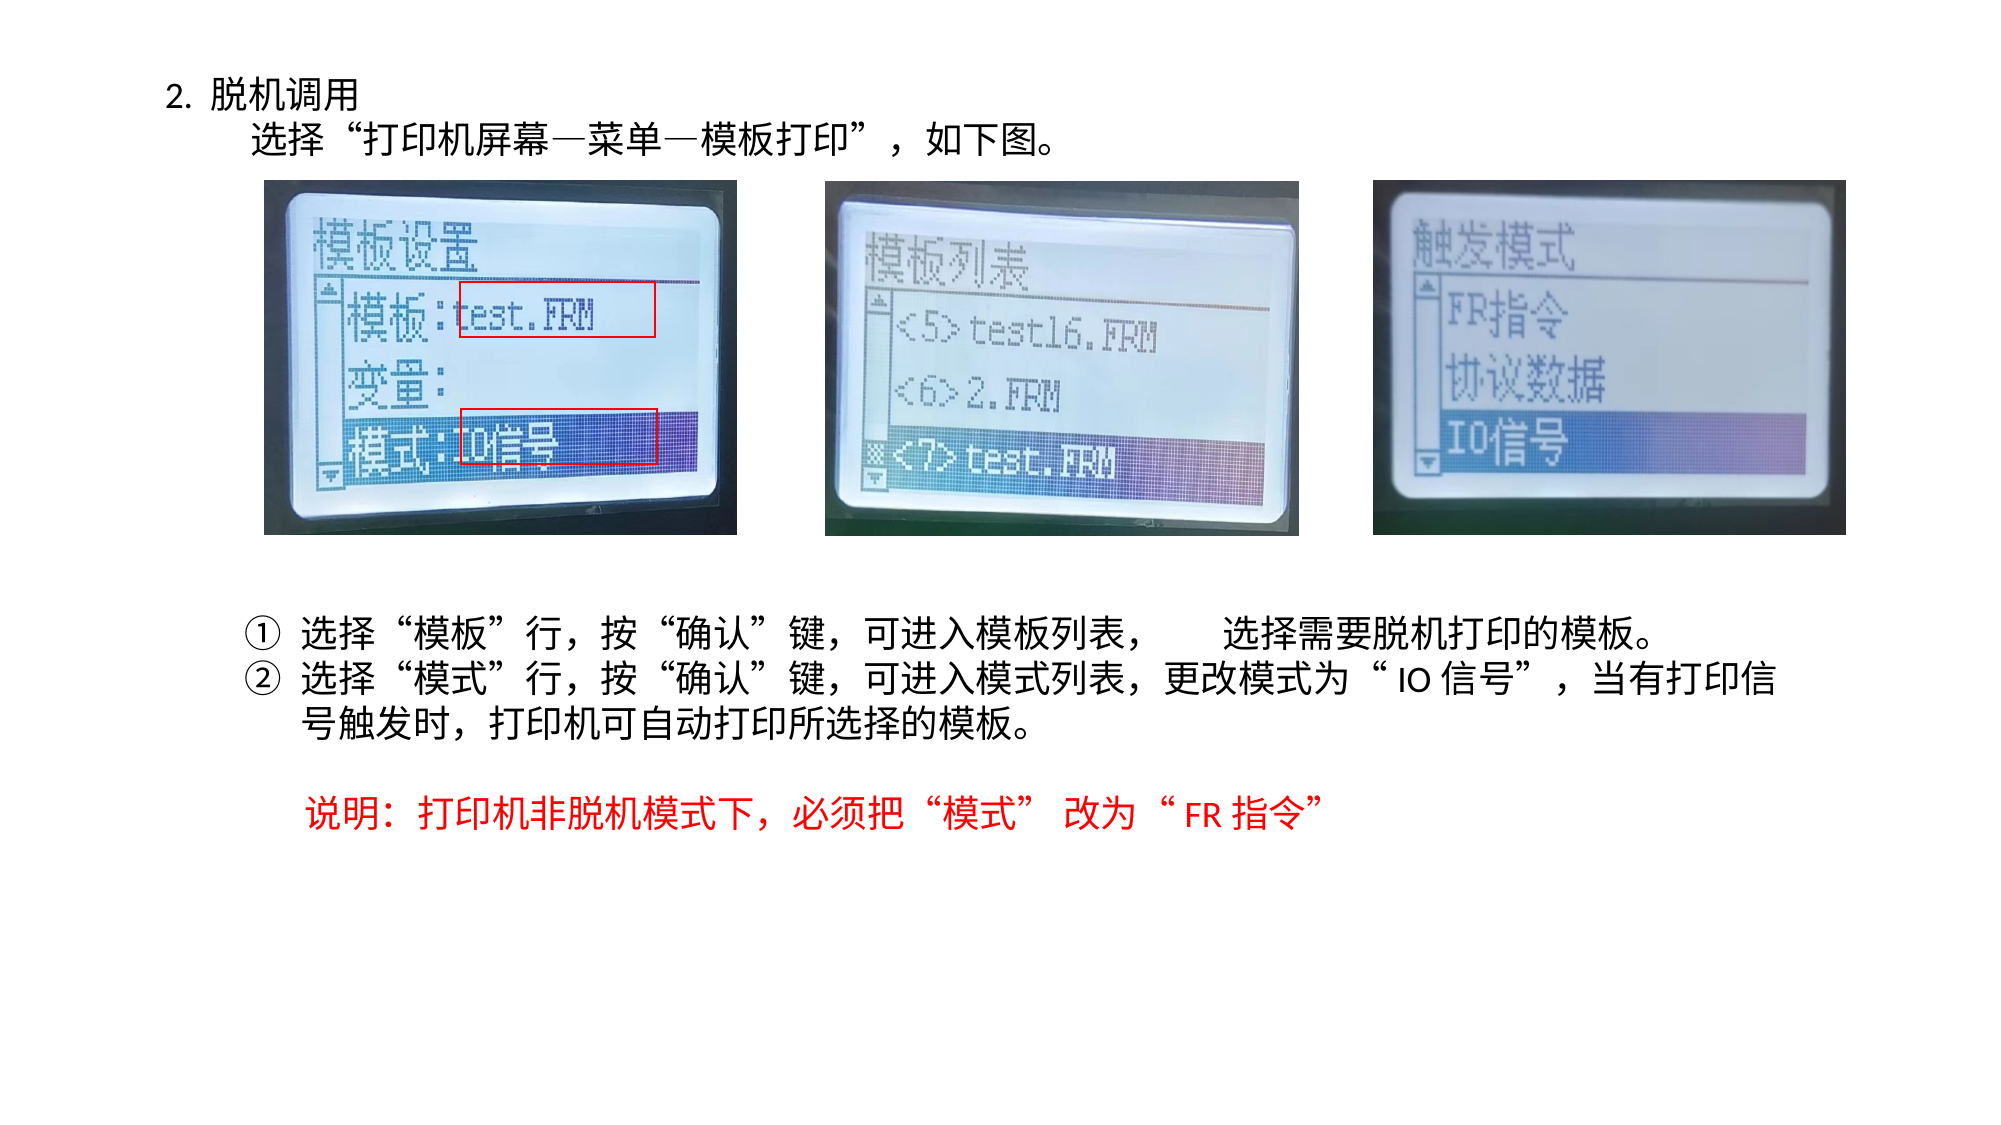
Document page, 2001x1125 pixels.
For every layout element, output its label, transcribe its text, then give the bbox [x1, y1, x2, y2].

text_box 选择“模板”行，按“确认”键，可进入模板列表， 选择需要脱机打印的模板。 选择“模式”行，按“确认”键，可进入模式列表，更改模式为“IO信号”，当有打印信号触发时，打印机可自动打印所选择的模板。 说明：打印机非脱机模式下，必须把“模式” 改为“FR指令” [229, 602, 1820, 888]
picture [1373, 180, 1846, 535]
picture [825, 181, 1299, 536]
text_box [264, 180, 737, 535]
text_box 2. 脱机调用 选择“打印机屏幕—菜单—模板打印”，如下图。 [150, 63, 1909, 213]
